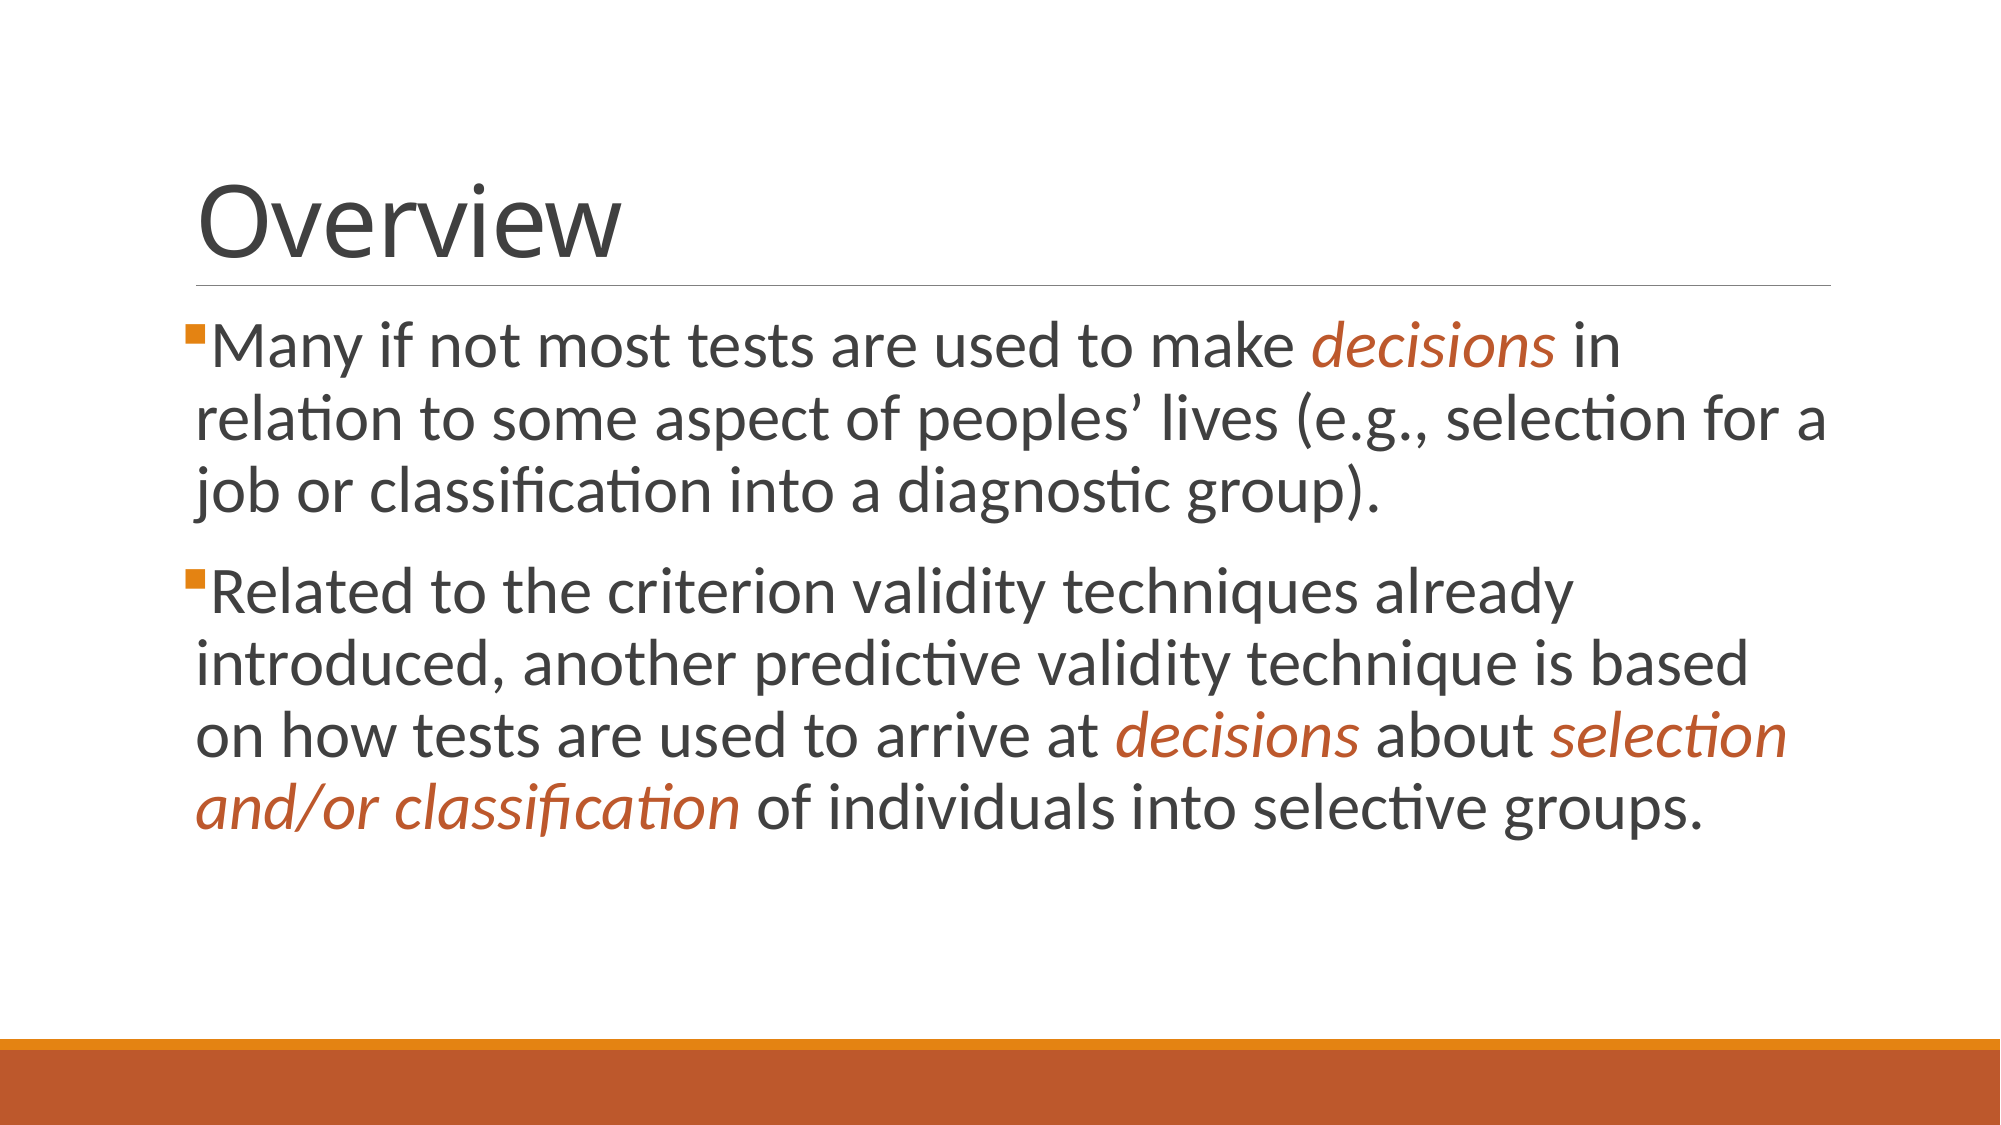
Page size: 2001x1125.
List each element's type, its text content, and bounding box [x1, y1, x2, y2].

title Overview [180, 47, 1830, 285]
list Many if not most tests are used to make decisions in relation to some aspect of peoples’ lives (e.g., selection for a job or classification into a diagnostic group). Related to the criterion validity techniques already introduced, another predictive validity technique is based on how tests are used to arrive at decisions about selection and/or classification of individuals into selective groups. [180, 302, 1830, 963]
